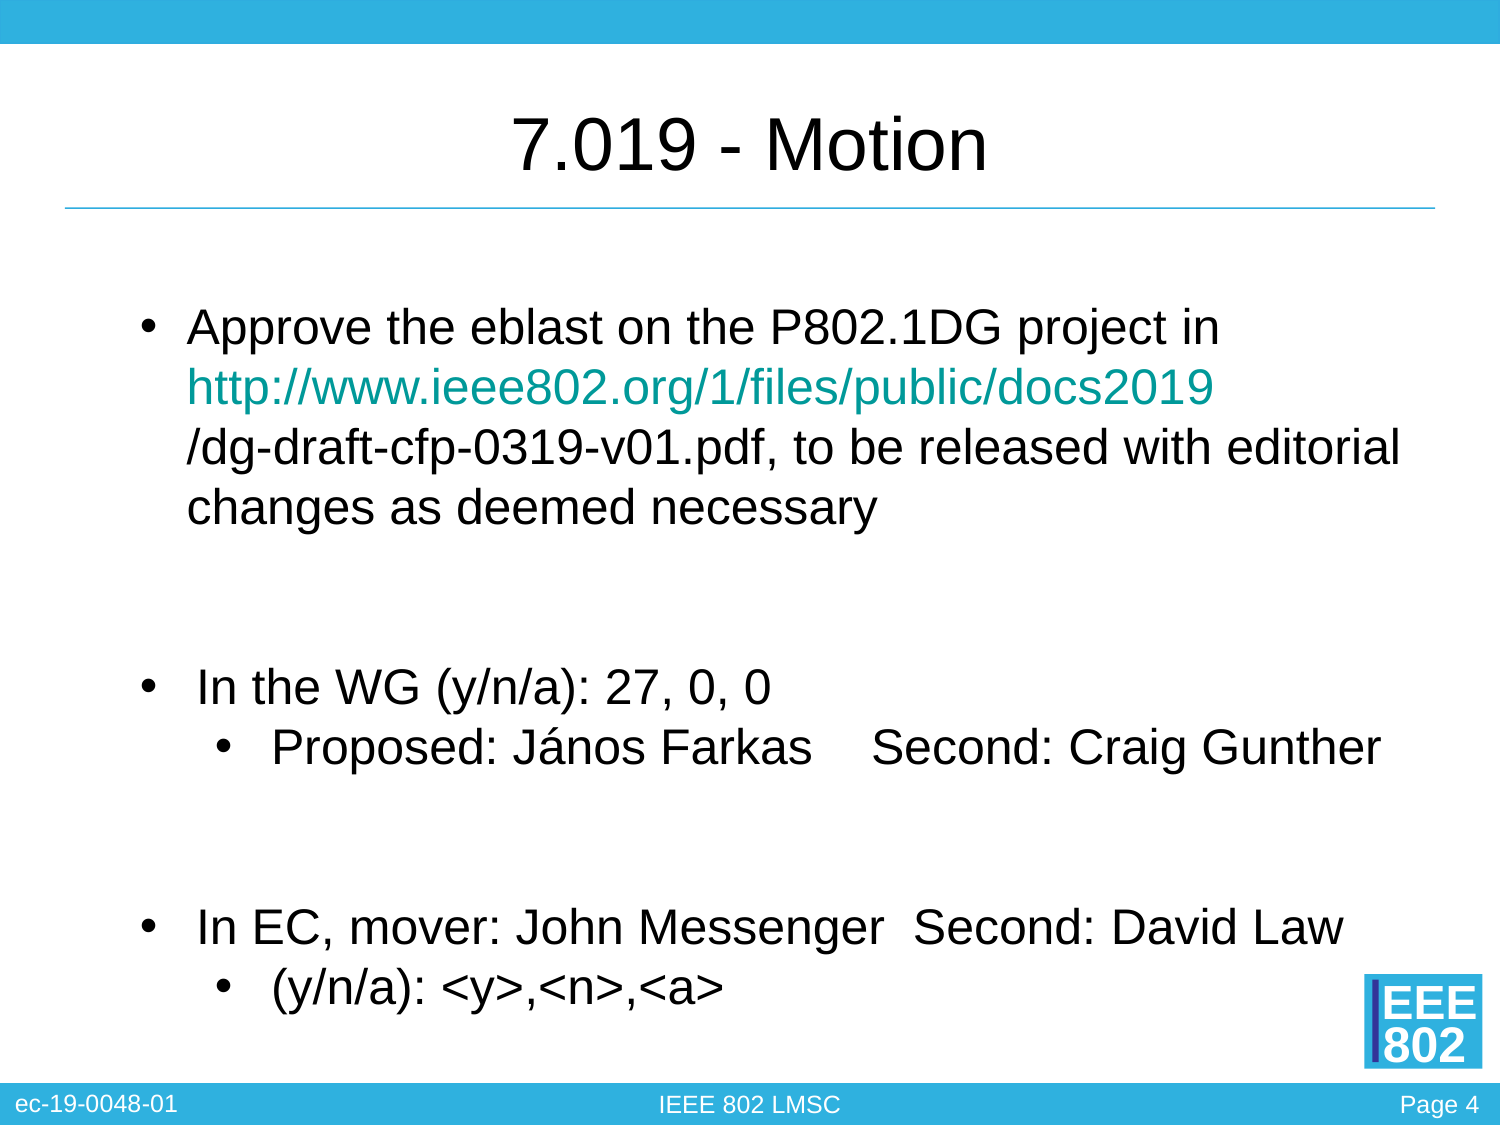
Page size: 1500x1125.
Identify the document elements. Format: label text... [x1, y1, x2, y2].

text_box Approve the eblast on the P802.1DG project in http://www.ieee802.org/1/files/public/docs2019/dg-draft-cfp-0319-v01.pdf, to be released with editorial changes as deemed necessary In the WG (y/n/a): 27, 0, 0 Proposed: János Farkas Second: Craig Gunther In EC, mover: John Messenger Second: David Law (y/n/a): <y>,<n>,<a> [125, 287, 1425, 1023]
title 7.019 - Motion [75, 75, 1425, 205]
